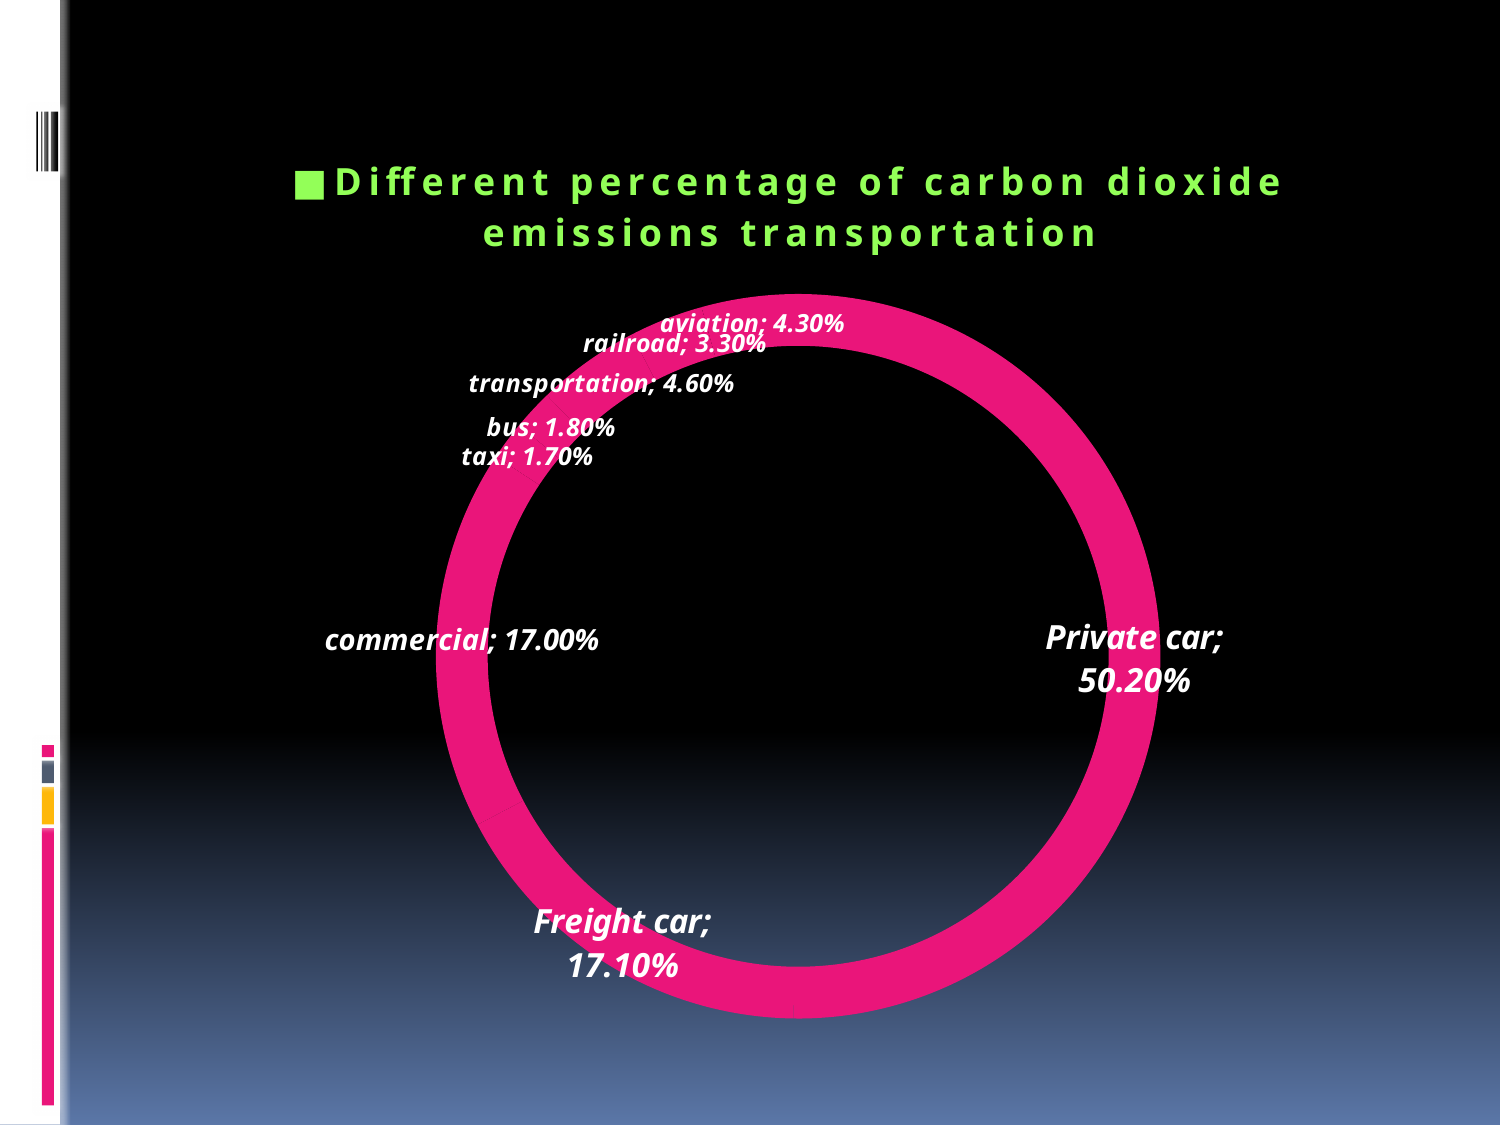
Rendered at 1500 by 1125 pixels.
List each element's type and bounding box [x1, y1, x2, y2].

chart [151, 116, 1428, 1020]
